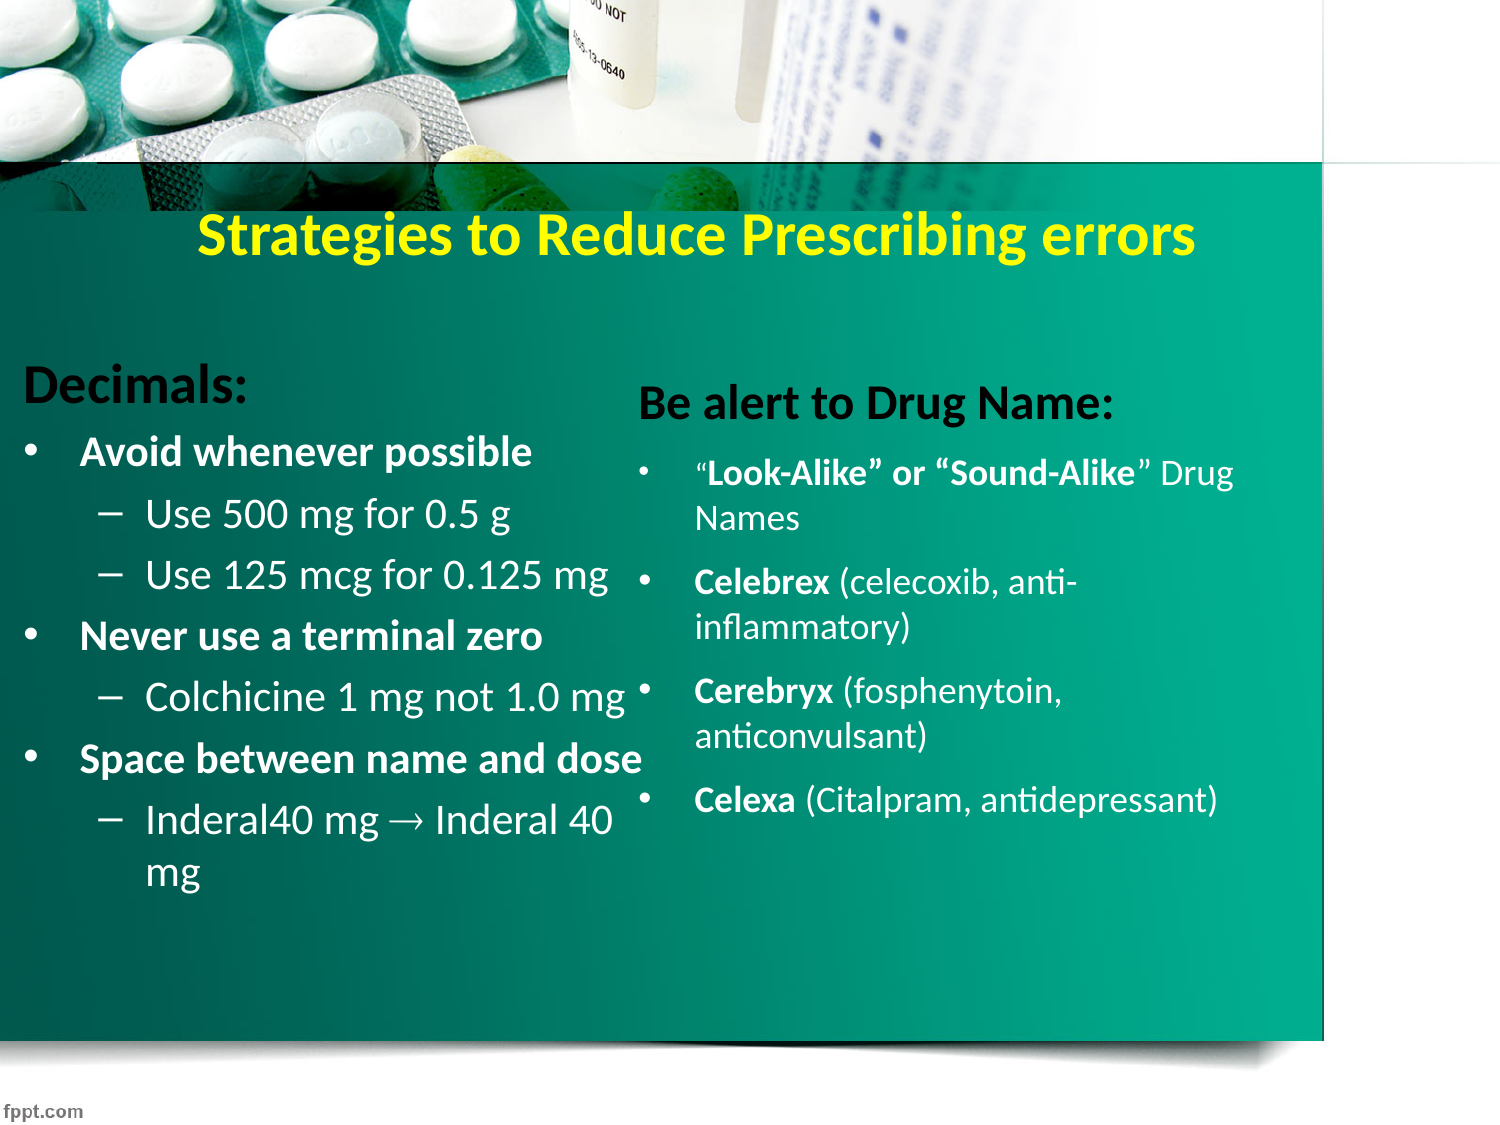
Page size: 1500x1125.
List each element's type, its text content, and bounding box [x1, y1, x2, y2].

list Decimals: Avoid whenever possible Use 500 mg for 0.5 g Use 125 mcg for 0.125 mg Never use a terminal zero Colchicine 1 mg not 1.0 mg Space between name and dose Inderal40 mg  Inderal 40 mg [8, 339, 679, 955]
title Strategies to Reduce Prescribing errors [23, 136, 1374, 325]
picture [0, 0, 1500, 1125]
list Be alert to Drug Name: “Look-Alike” or “Sound-Alike” Drug Names Celebrex (celecoxib, anti-inflammatory) Cerebryx (fosphenytoin, anticonvulsant) Celexa (Citalpram, antidepressant) [623, 362, 1277, 983]
